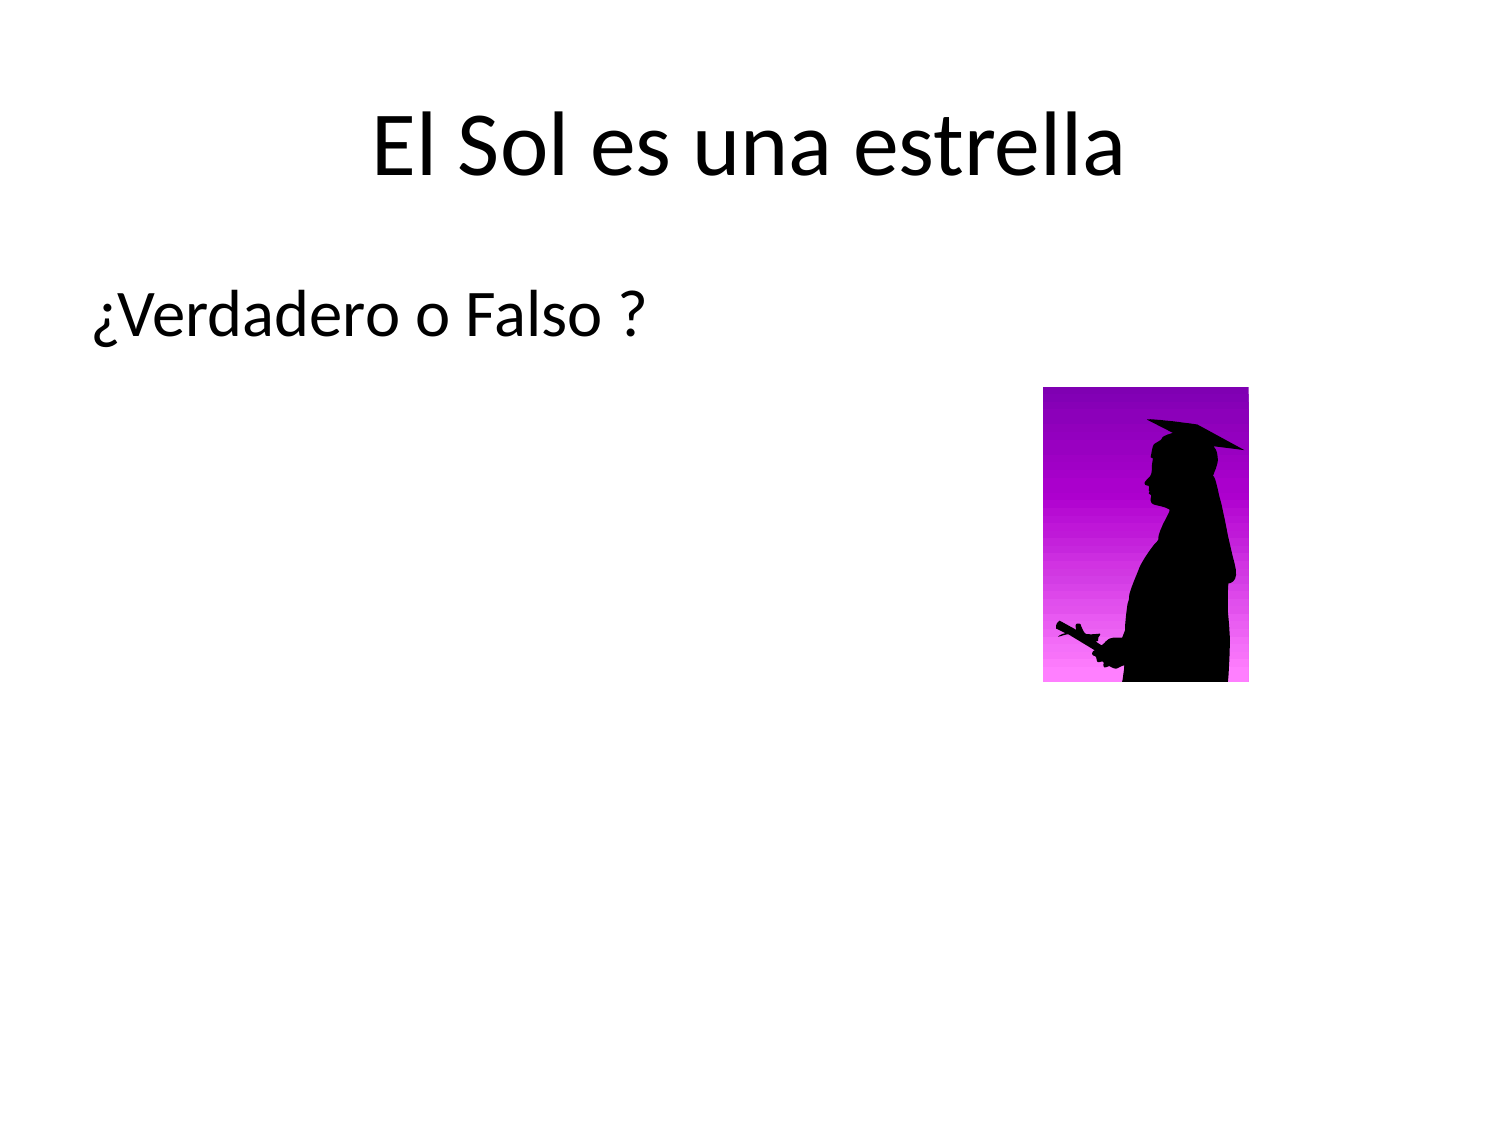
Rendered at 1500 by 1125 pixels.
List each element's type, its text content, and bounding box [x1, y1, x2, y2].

picture [1042, 386, 1249, 683]
title El Sol es una estrella [75, 45, 1425, 233]
list ¿Verdadero o Falso ? [75, 262, 1425, 1005]
